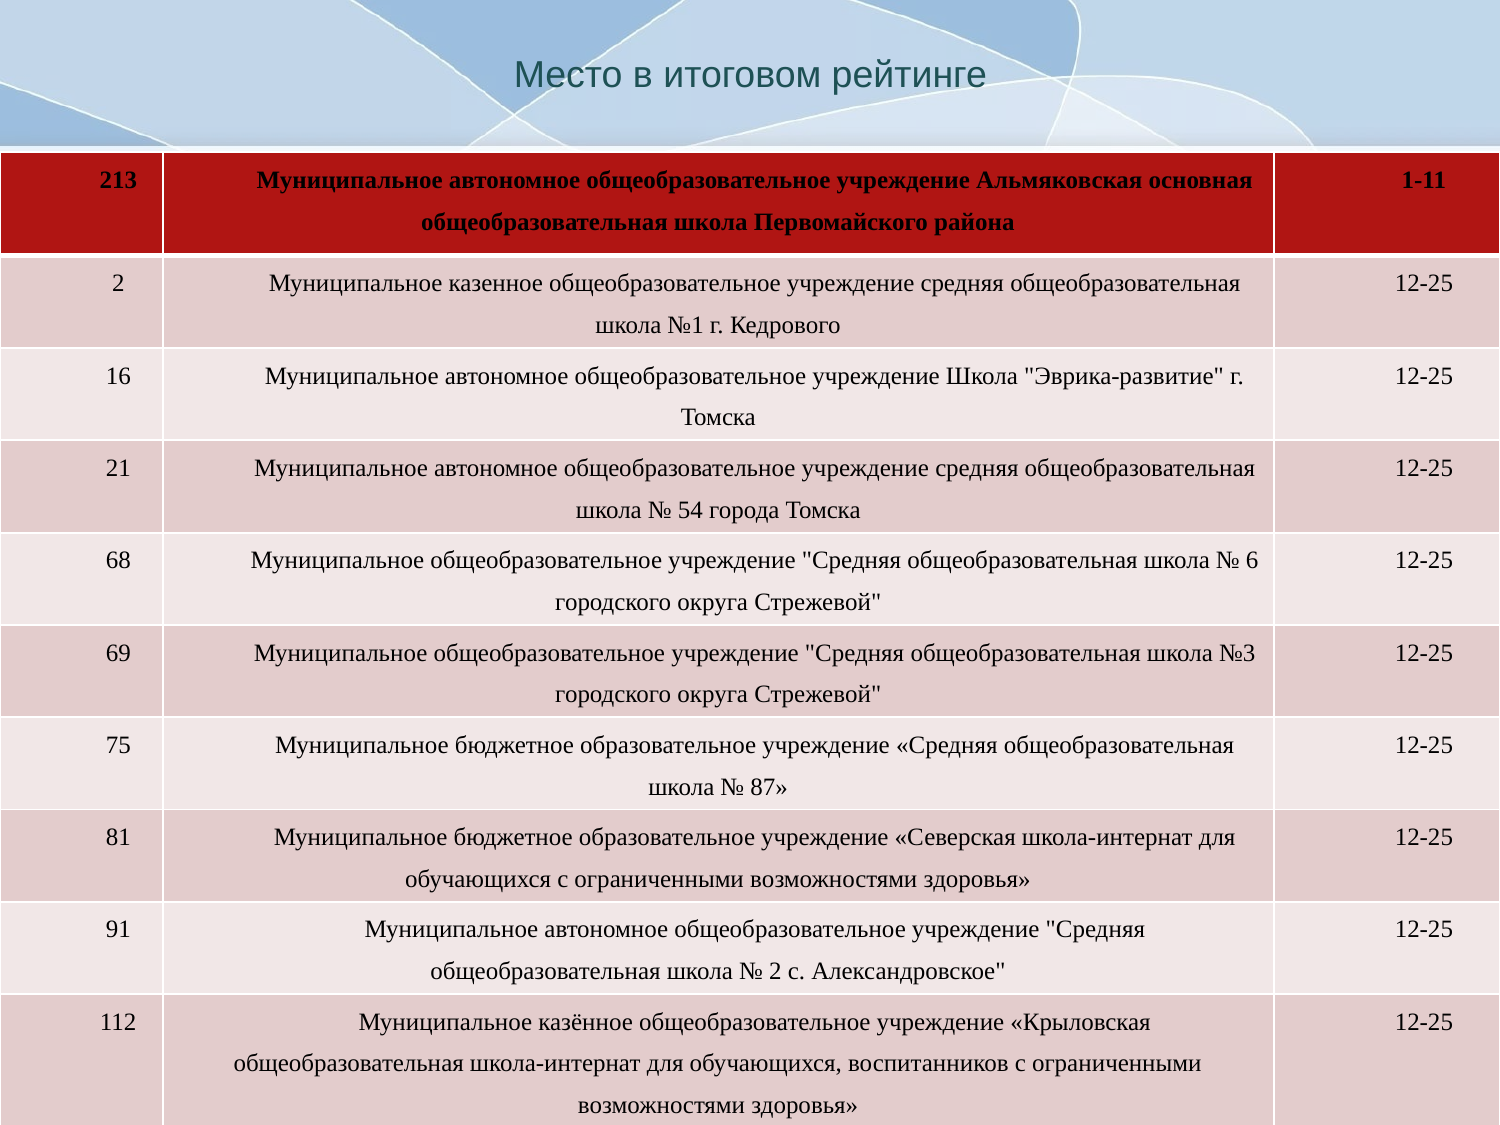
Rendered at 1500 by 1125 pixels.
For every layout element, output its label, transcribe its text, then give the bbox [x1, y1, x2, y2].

table_cell 12-25 [1275, 903, 1499, 993]
table_cell 12-25 [1275, 349, 1499, 439]
table_cell 12-25 [1275, 626, 1499, 716]
table_cell Муниципальное казенное общеобразовательное учреждение средняя общеобразовательная школа №1 г. Кедрового [164, 258, 1273, 347]
table_header 213 [1, 153, 162, 253]
table_cell 12-25 [1275, 441, 1499, 532]
title Место в итоговом рейтинге [75, 45, 1425, 151]
table_cell 12-25 [1275, 534, 1499, 624]
table_cell Муниципальное автономное общеобразовательное учреждение "Средняя общеобразовательная школа № 2 с. Александровское" [164, 903, 1273, 993]
table_cell Муниципальное бюджетное образовательное учреждение «Средняя общеобразовательная школа № 87» [164, 718, 1273, 809]
table_cell Муниципальное автономное общеобразовательное учреждение Школа "Эврика-развитие" г. Томска [164, 349, 1273, 439]
table_cell Муниципальное общеобразовательное учреждение "Средняя общеобразовательная школа №3 городского округа Стрежевой" [164, 626, 1273, 716]
table_cell 81 [1, 810, 162, 901]
table_cell 12-25 [1275, 995, 1499, 1125]
table_header 1-11 [1275, 153, 1499, 253]
table_cell 91 [1, 903, 162, 993]
table_cell 75 [1, 718, 162, 809]
table_cell Муниципальное казённое общеобразовательное учреждение «Крыловская общеобразовательная школа-интернат для обучающихся, воспитанников c ограниченными возможностями здоровья» [164, 995, 1273, 1125]
table_cell 12-25 [1275, 810, 1499, 901]
table_cell Муниципальное автономное общеобразовательное учреждение средняя общеобразовательная школа № 54 города Томска [164, 441, 1273, 532]
table_cell 69 [1, 626, 162, 716]
table_cell 12-25 [1275, 258, 1499, 347]
table_cell 94 [0, 0, 1500, 151]
table_header Муниципальное автономное общеобразовательное учреждение Альмяковская основная общеобразовательная школа Первомайского района [164, 153, 1273, 253]
table_cell 21 [1, 441, 162, 532]
table_cell 2 [1, 258, 162, 347]
table_cell Муниципальное бюджетное образовательное учреждение «Северская школа-интернат для обучающихся с ограниченными возможностями здоровья» [164, 810, 1273, 901]
table_cell 112 [1, 995, 162, 1125]
table_cell 12-25 [1275, 718, 1499, 809]
table_cell 68 [1, 534, 162, 624]
table_cell Муниципальное общеобразовательное учреждение "Средняя общеобразовательная школа № 6 городского округа Стрежевой" [164, 534, 1273, 624]
table_cell 16 [1, 349, 162, 439]
